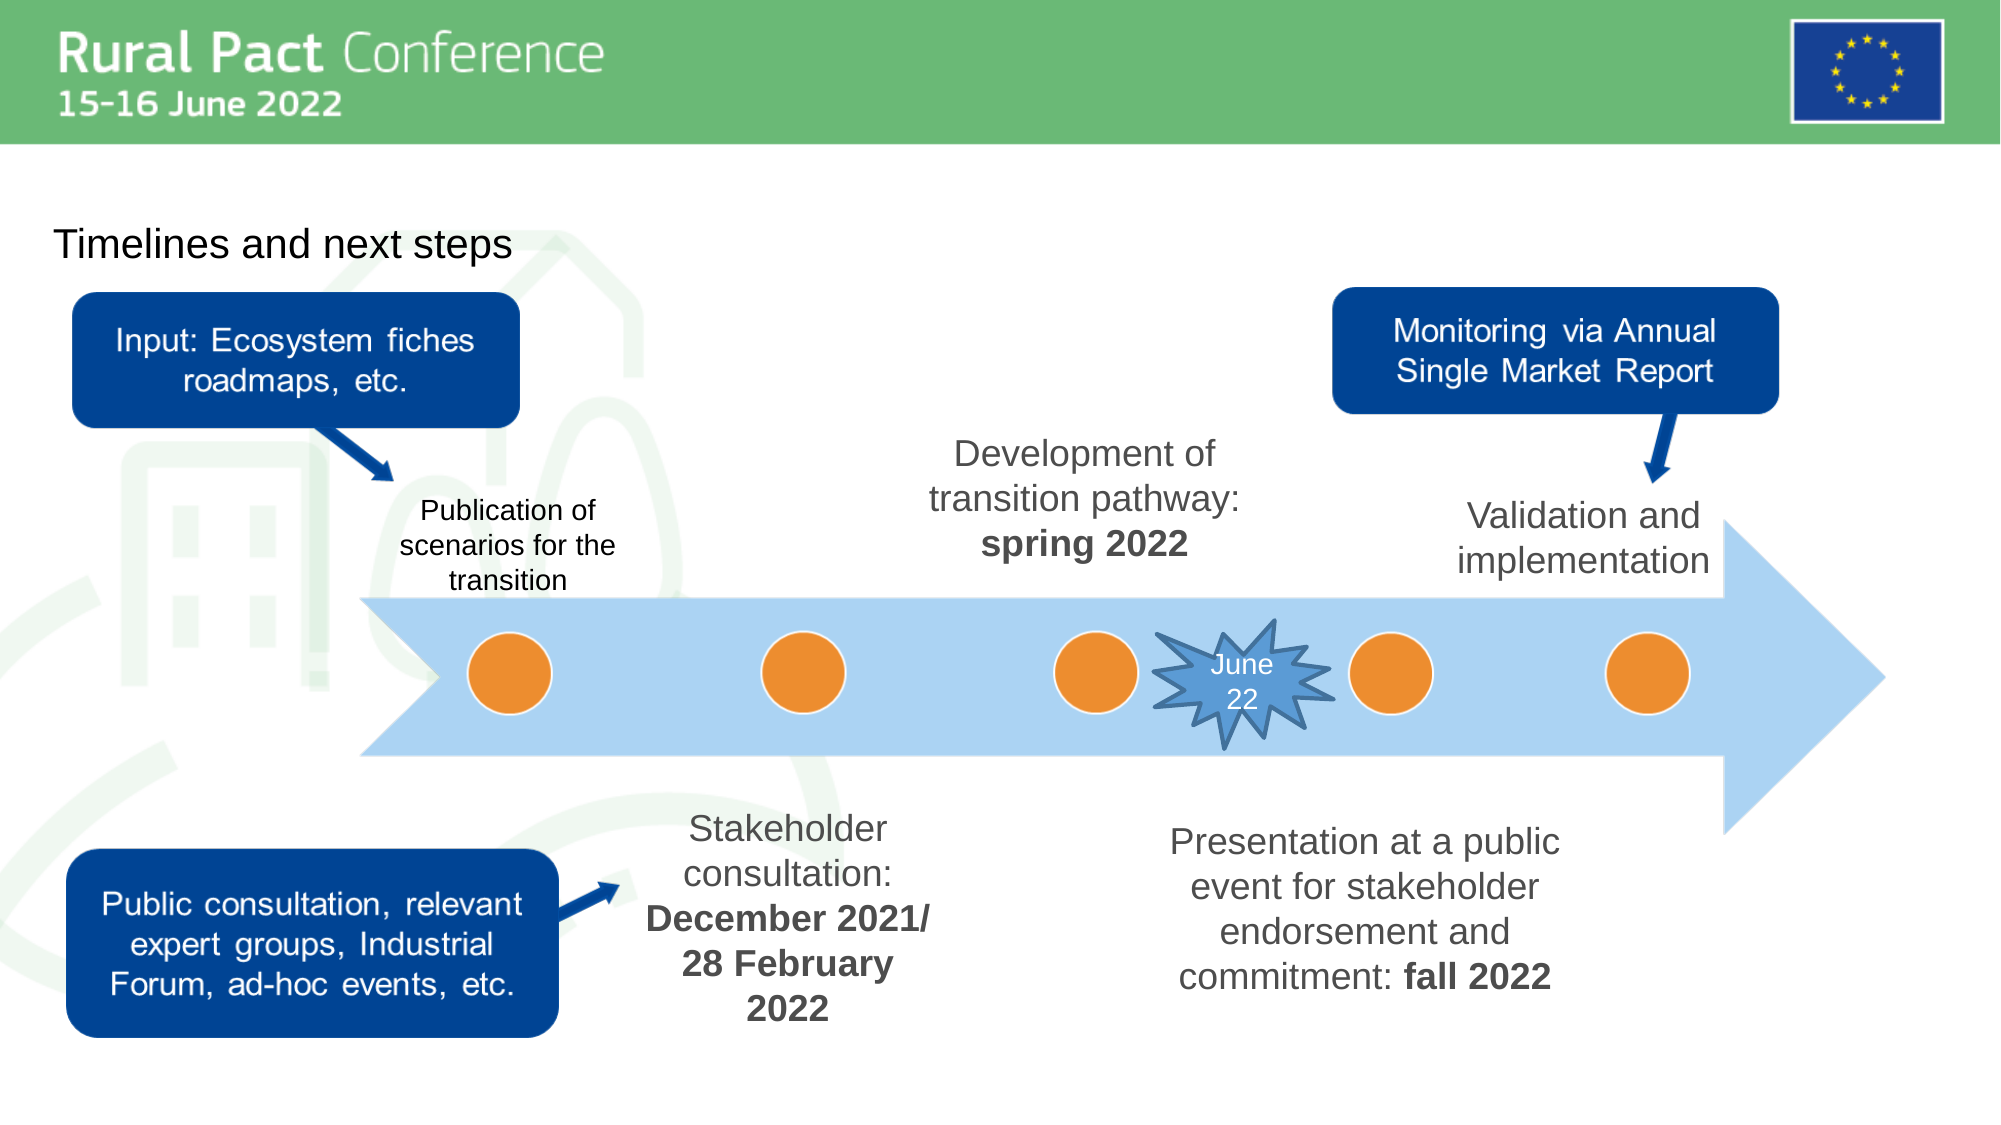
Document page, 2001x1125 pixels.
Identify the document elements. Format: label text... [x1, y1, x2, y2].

subtitle Timelines and next steps [37, 215, 1897, 311]
picture [0, 0, 2001, 1125]
